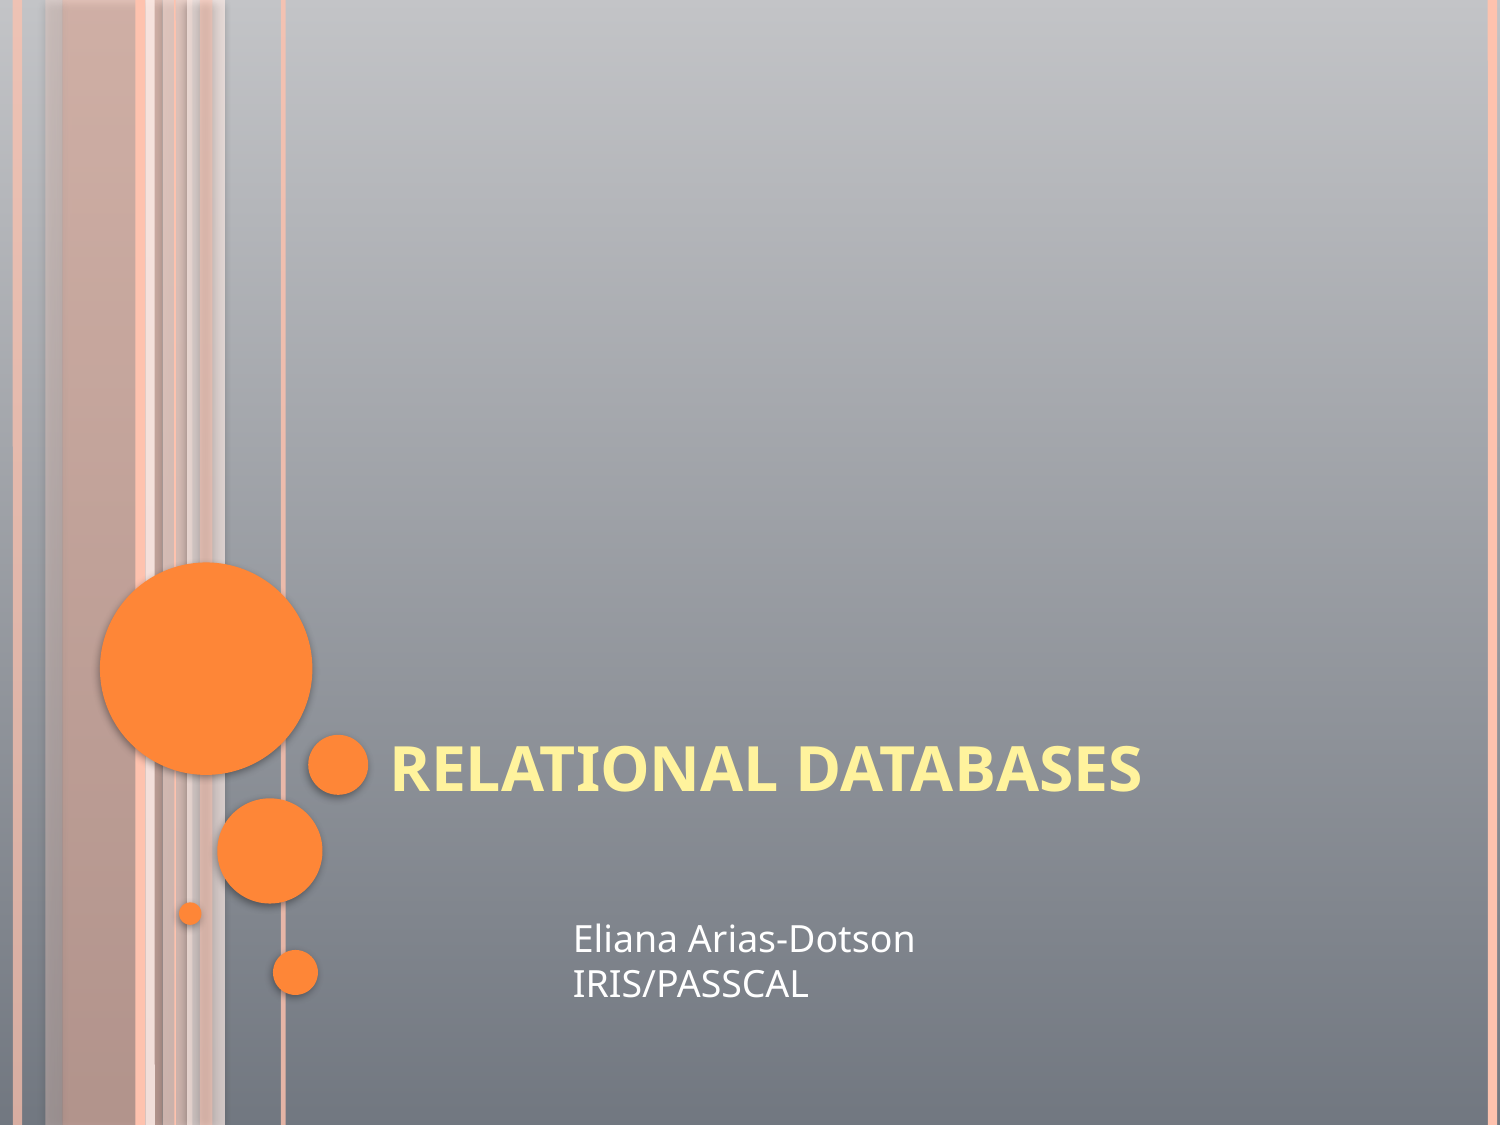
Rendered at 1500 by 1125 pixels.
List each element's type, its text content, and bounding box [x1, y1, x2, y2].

text_box Eliana Arias-Dotson IRIS/PASSCAL [558, 907, 1168, 1013]
title Relational Databases [375, 474, 1388, 812]
